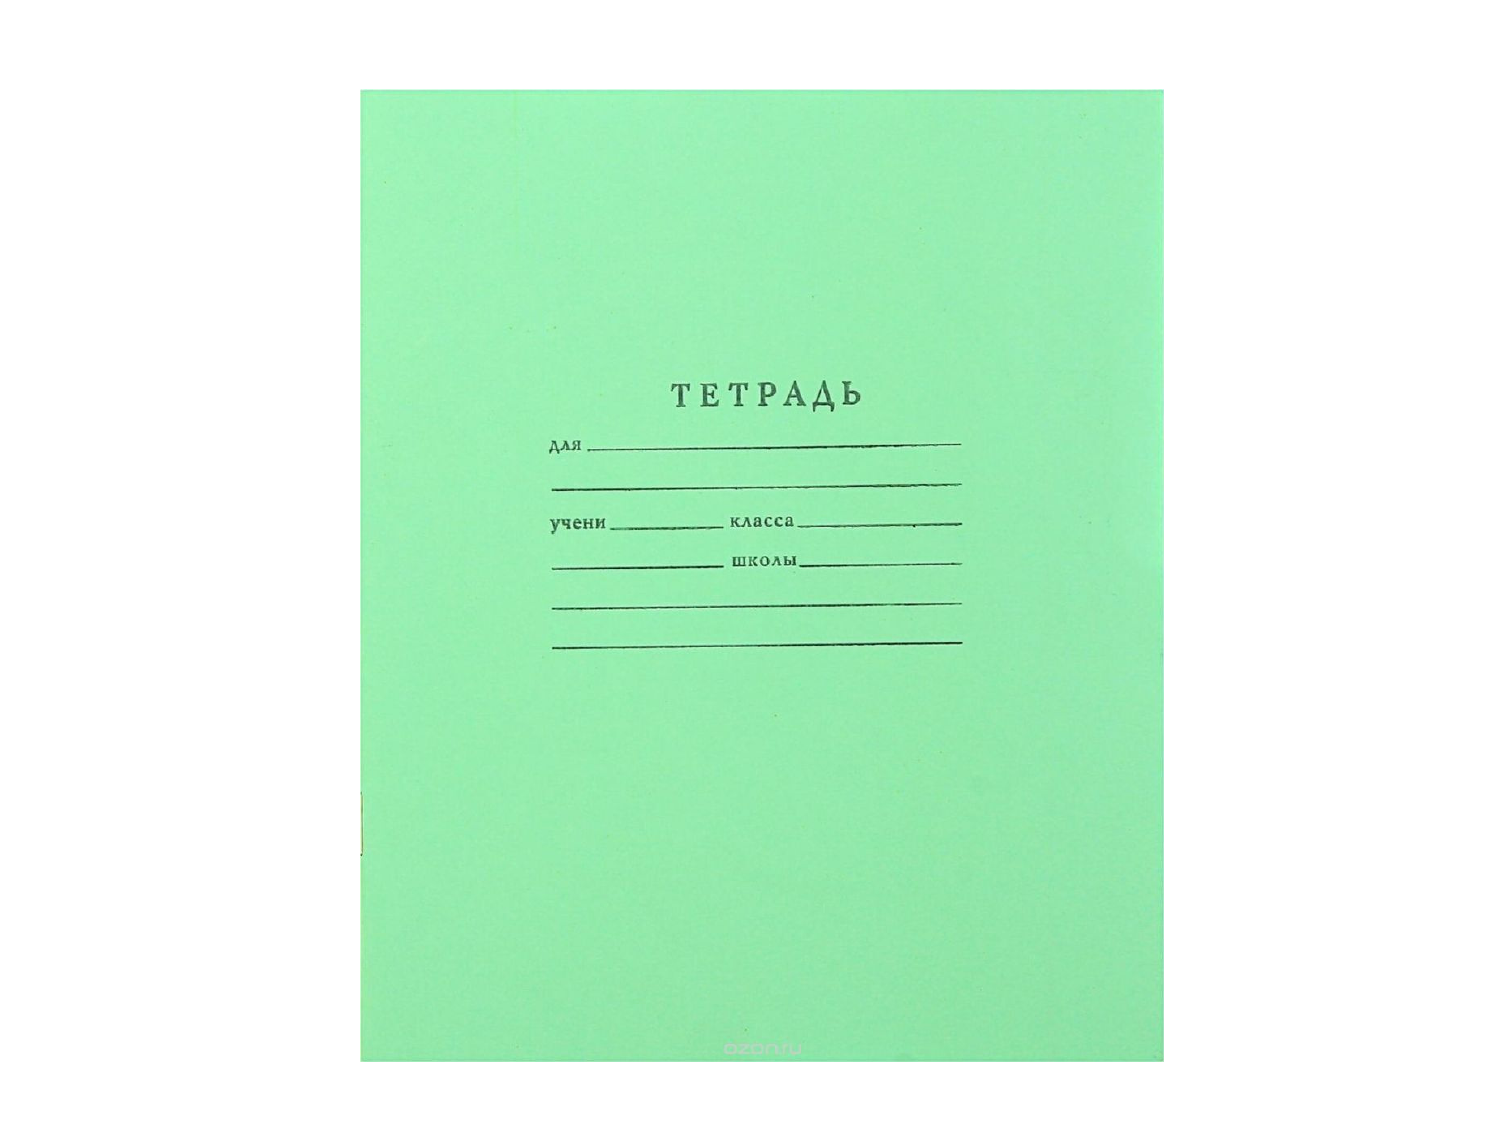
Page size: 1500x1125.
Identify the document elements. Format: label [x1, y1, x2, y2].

picture [359, 89, 1164, 1062]
